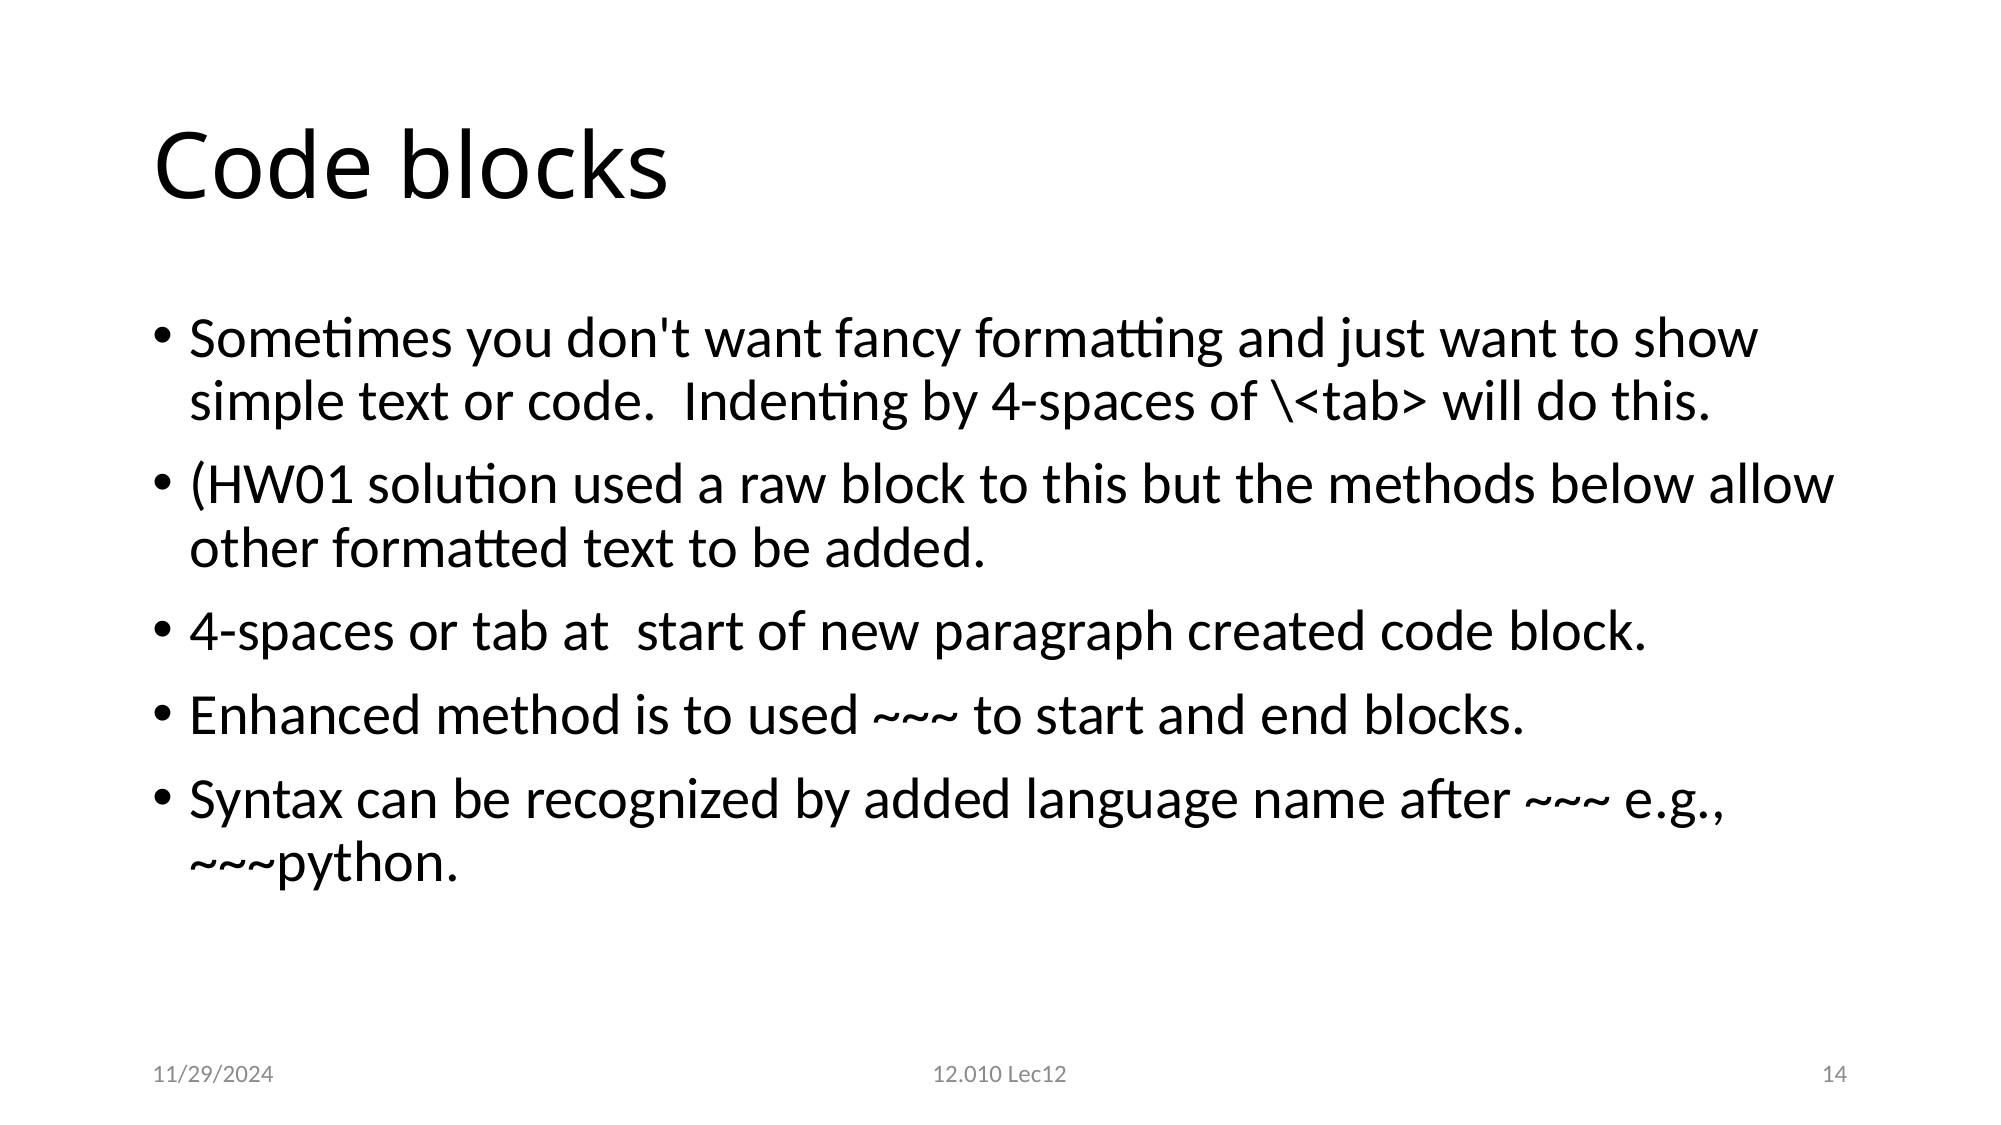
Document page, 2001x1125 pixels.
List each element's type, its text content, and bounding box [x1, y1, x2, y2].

title Code blocks [137, 59, 1863, 278]
list Sometimes you don't want fancy formatting and just want to show simple text or code. Indenting by 4-spaces of \<tab> will do this. (HW01 solution used a raw block to this but the methods below allow other formatted text to be added. 4-spaces or tab at start of new paragraph created code block. Enhanced method is to used ~~~ to start and end blocks. Syntax can be recognized by added language name after ~~~ e.g., ~~~python. [137, 299, 1863, 1014]
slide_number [137, 1042, 588, 1103]
slide_number 14 [1412, 1042, 1863, 1103]
footer 12.010 Lec12 [662, 1042, 1338, 1103]
